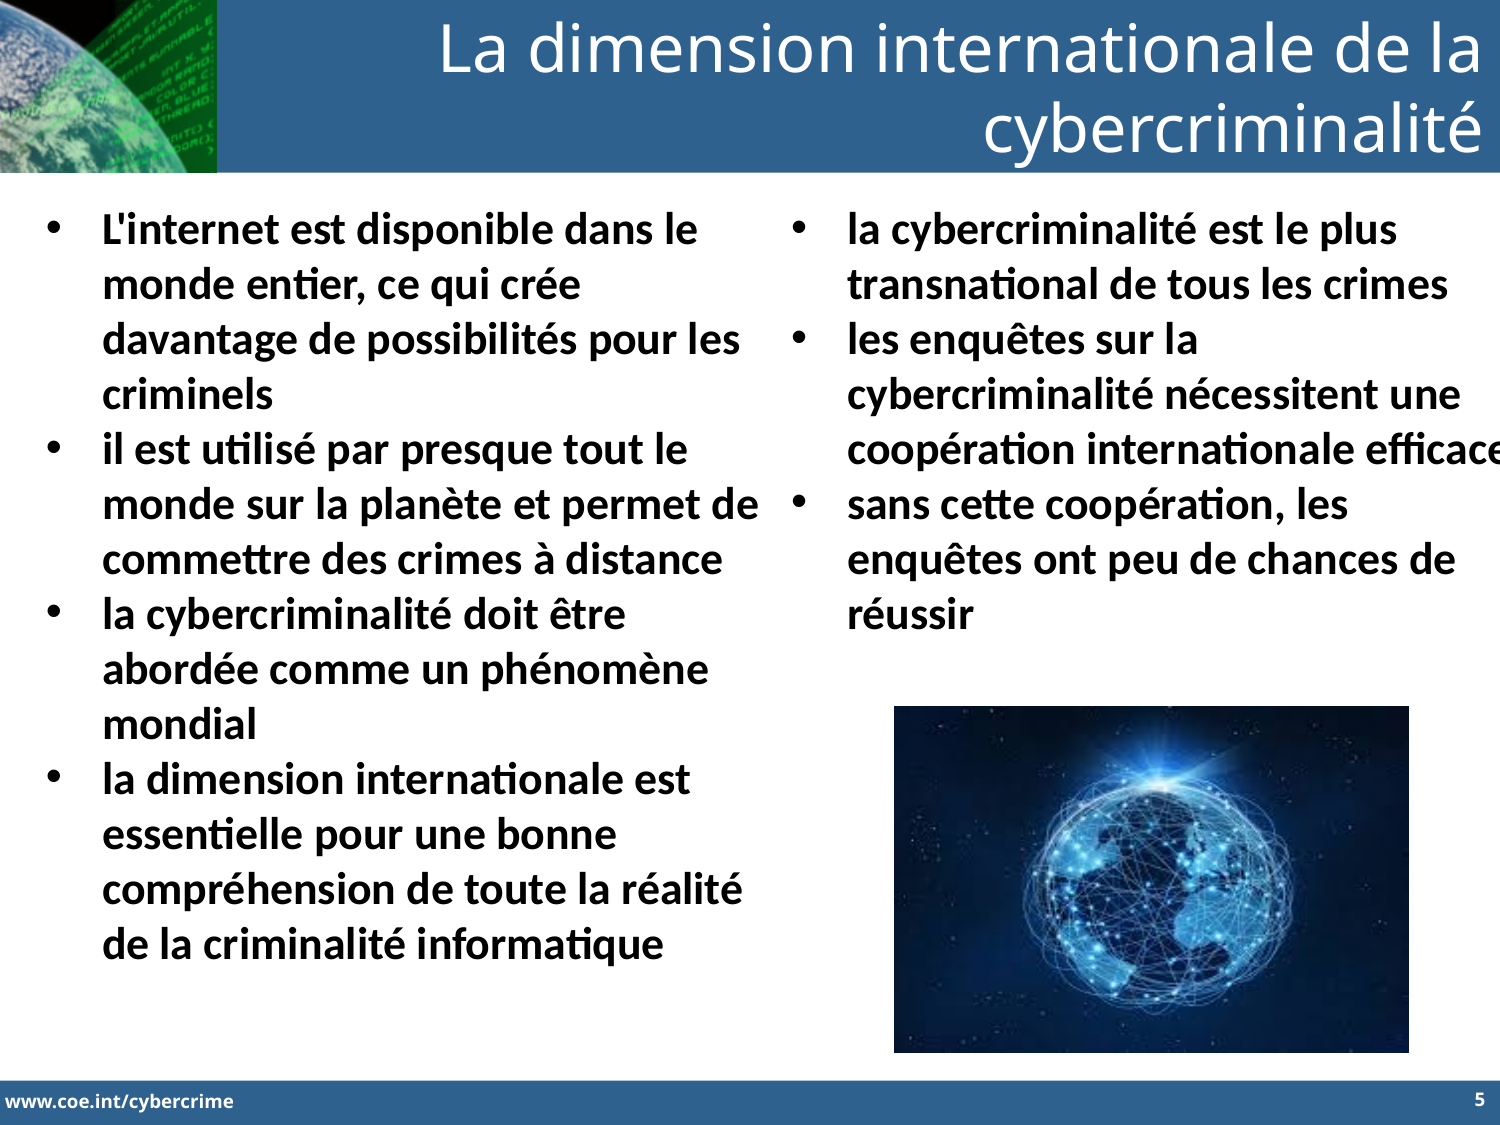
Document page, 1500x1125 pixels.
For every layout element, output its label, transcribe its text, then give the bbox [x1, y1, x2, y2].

text_box La dimension internationale de la cybercriminalité [329, 9, 1500, 162]
picture [894, 706, 1409, 1053]
text_box L'internet est disponible dans le monde entier, ce qui crée davantage de possibilités pour les criminels il est utilisé par presque tout le monde sur la planète et permet de commettre des crimes à distance la cybercriminalité doit être abordée comme un phénomène mondial la dimension internationale est essentielle pour une bonne compréhension de toute la réalité de la criminalité informatique [31, 191, 781, 976]
picture [0, 1, 217, 173]
text_box la cybercriminalité est le plus transnational de tous les crimes les enquêtes sur la cybercriminalité nécessitent une coopération internationale efficace sans cette coopération, les enquêtes ont peu de chances de réussir [776, 191, 1500, 646]
slide_number 5 [1162, 1080, 1500, 1125]
